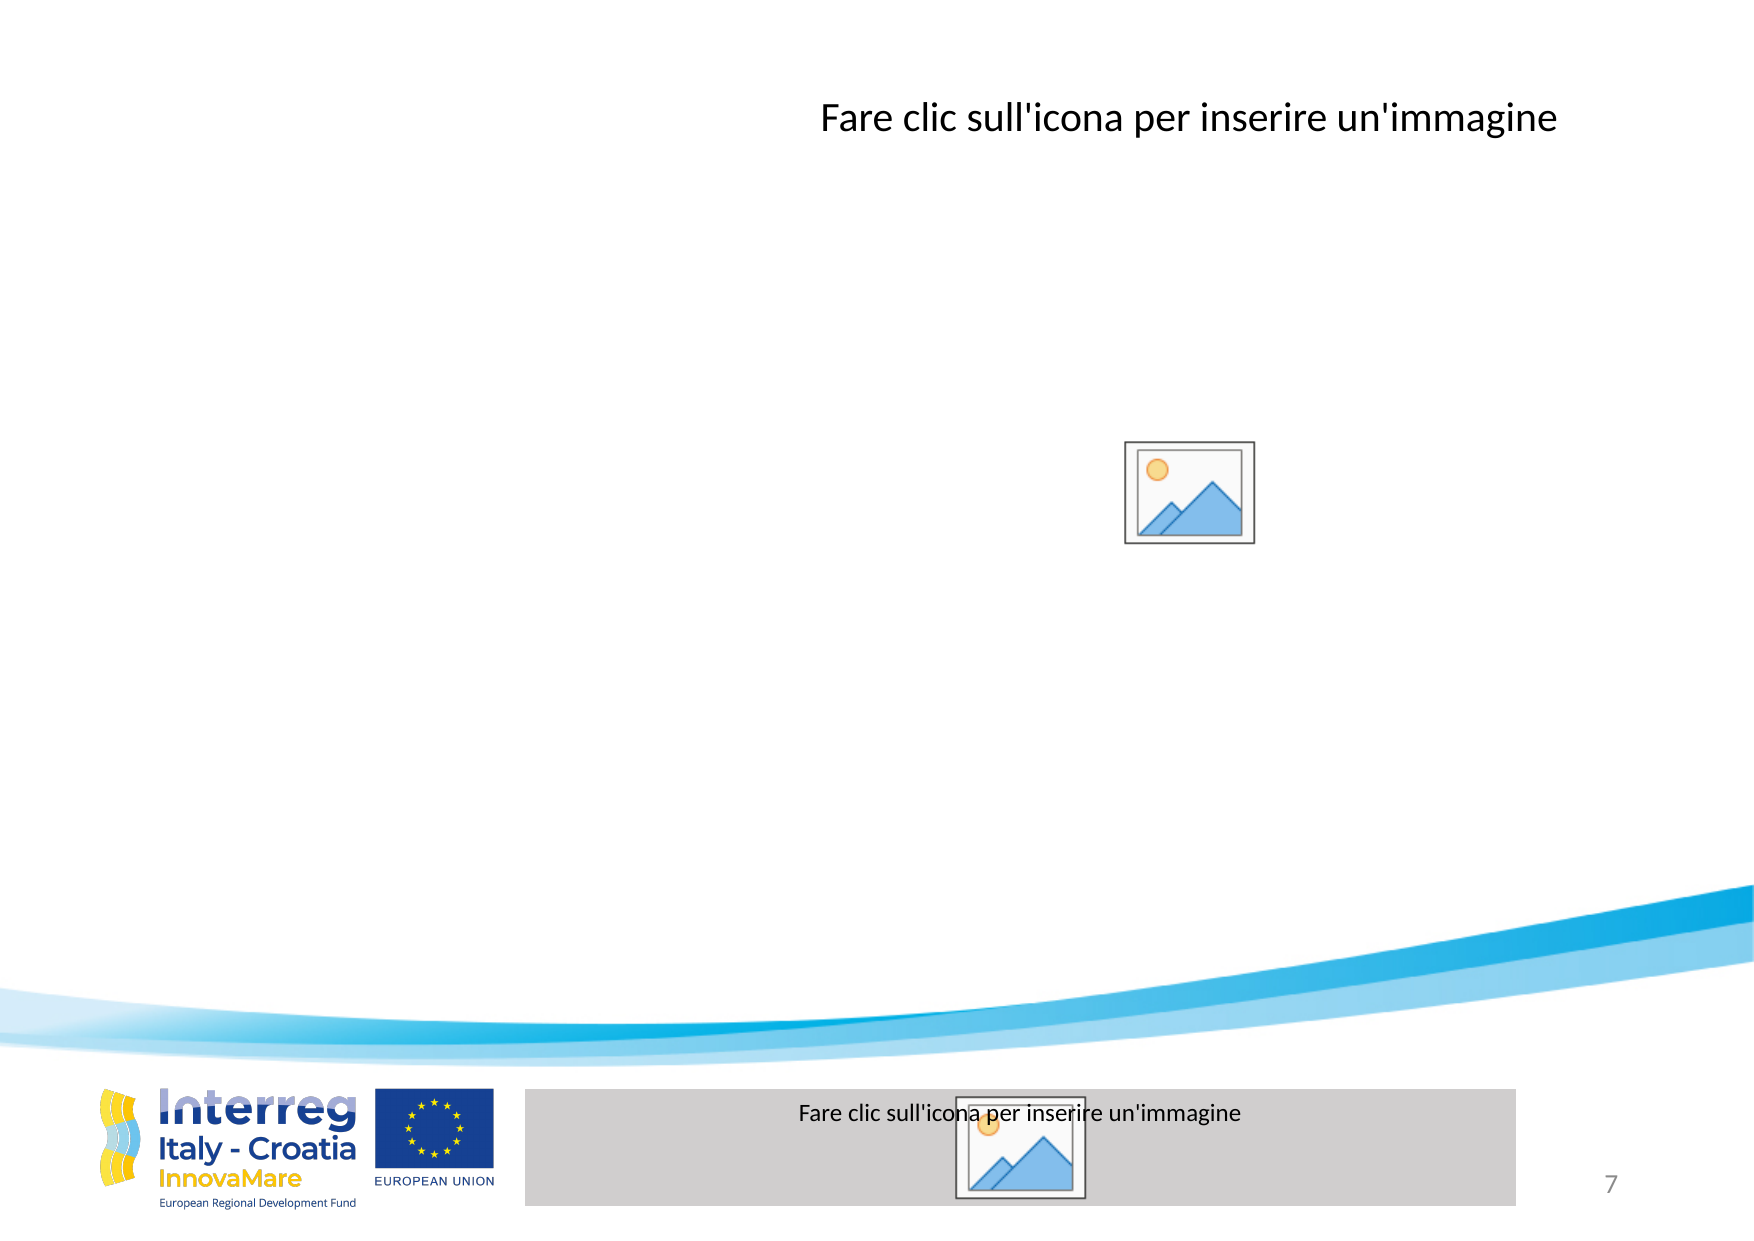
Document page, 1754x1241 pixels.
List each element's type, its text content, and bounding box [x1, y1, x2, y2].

slide_number 7 [1526, 1149, 1634, 1216]
picture [0, 81, 1754, 1220]
